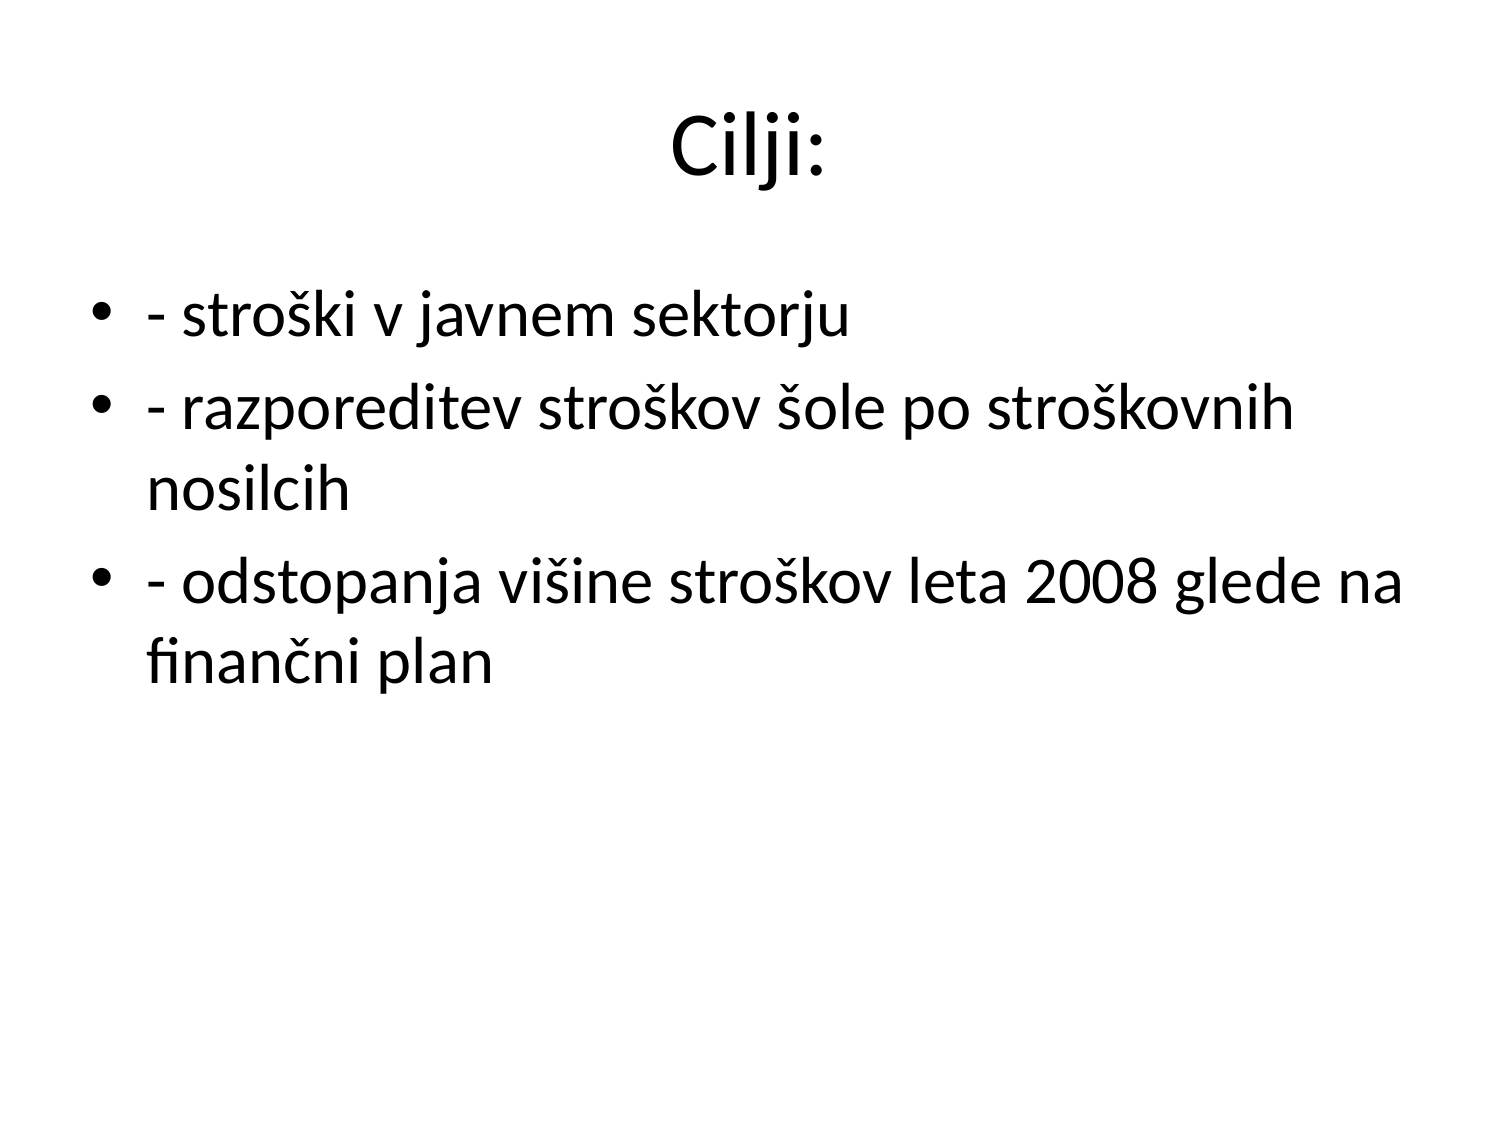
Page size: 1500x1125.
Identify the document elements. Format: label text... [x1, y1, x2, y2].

title Cilji: [75, 45, 1425, 233]
list - stroški v javnem sektorju - razporeditev stroškov šole po stroškovnih nosilcih - odstopanja višine stroškov leta 2008 glede na finančni plan [75, 262, 1425, 1005]
